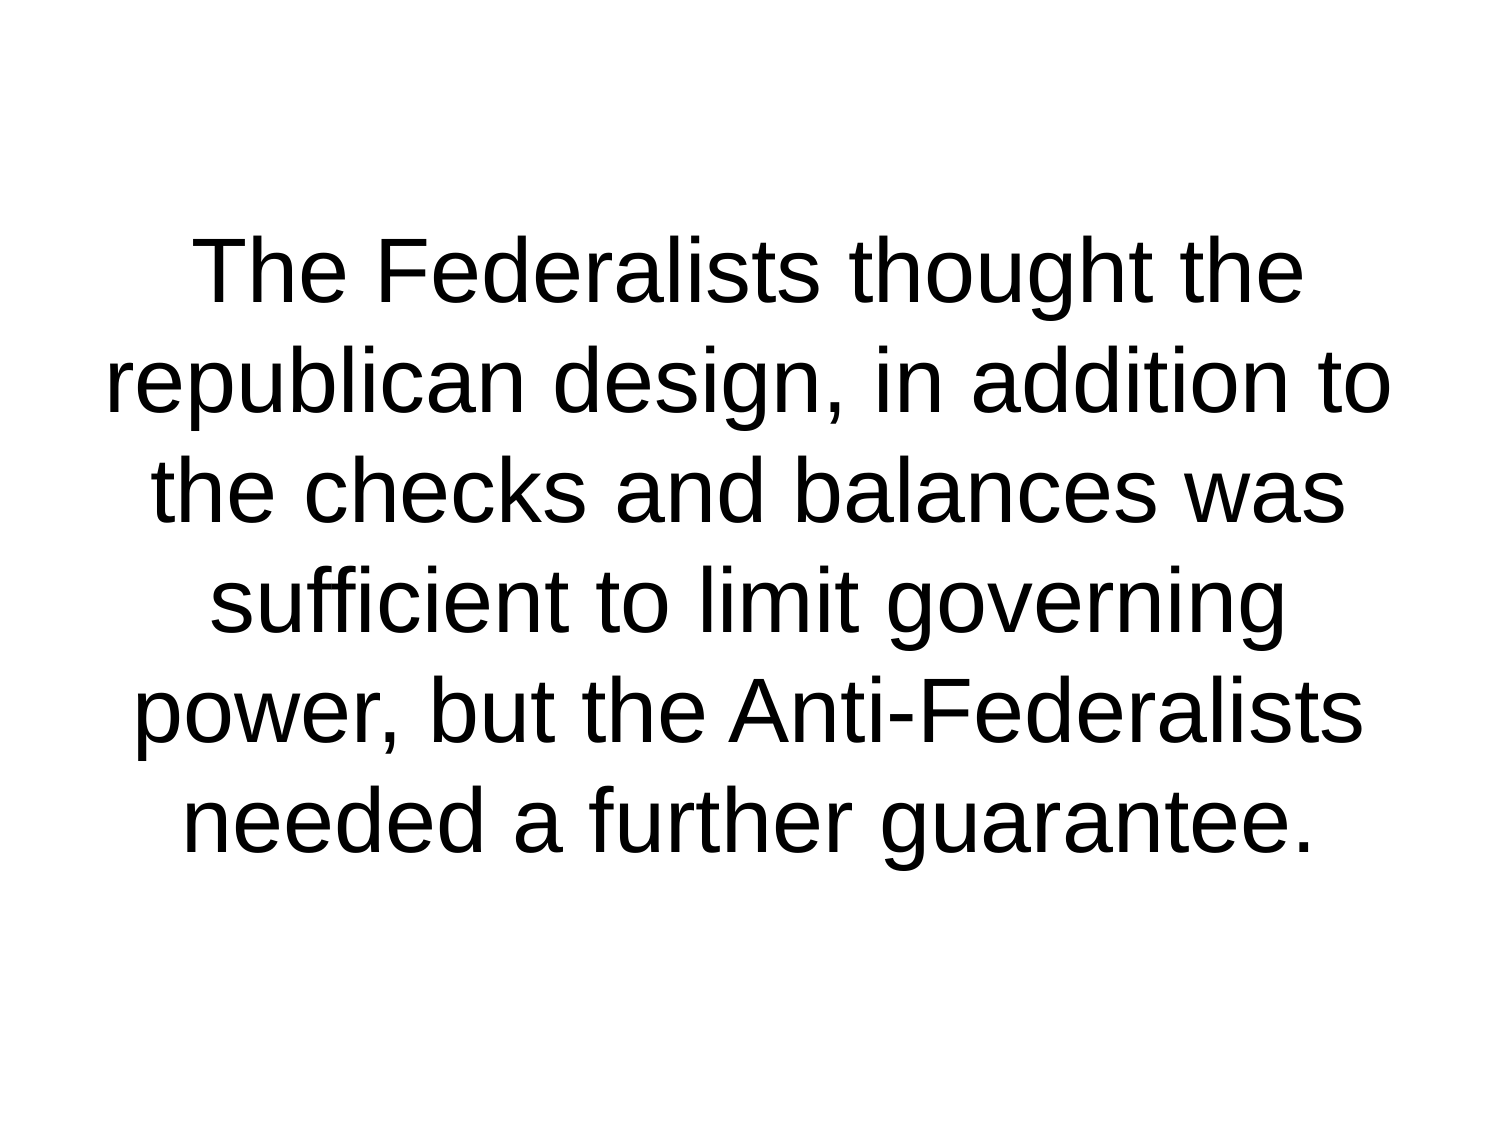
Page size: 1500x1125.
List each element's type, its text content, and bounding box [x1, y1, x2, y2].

title The Federalists thought the republican design, in addition to the checks and balances was sufficient to limit governing power, but the Anti-Federalists needed a further guarantee. [74, 44, 1426, 1038]
